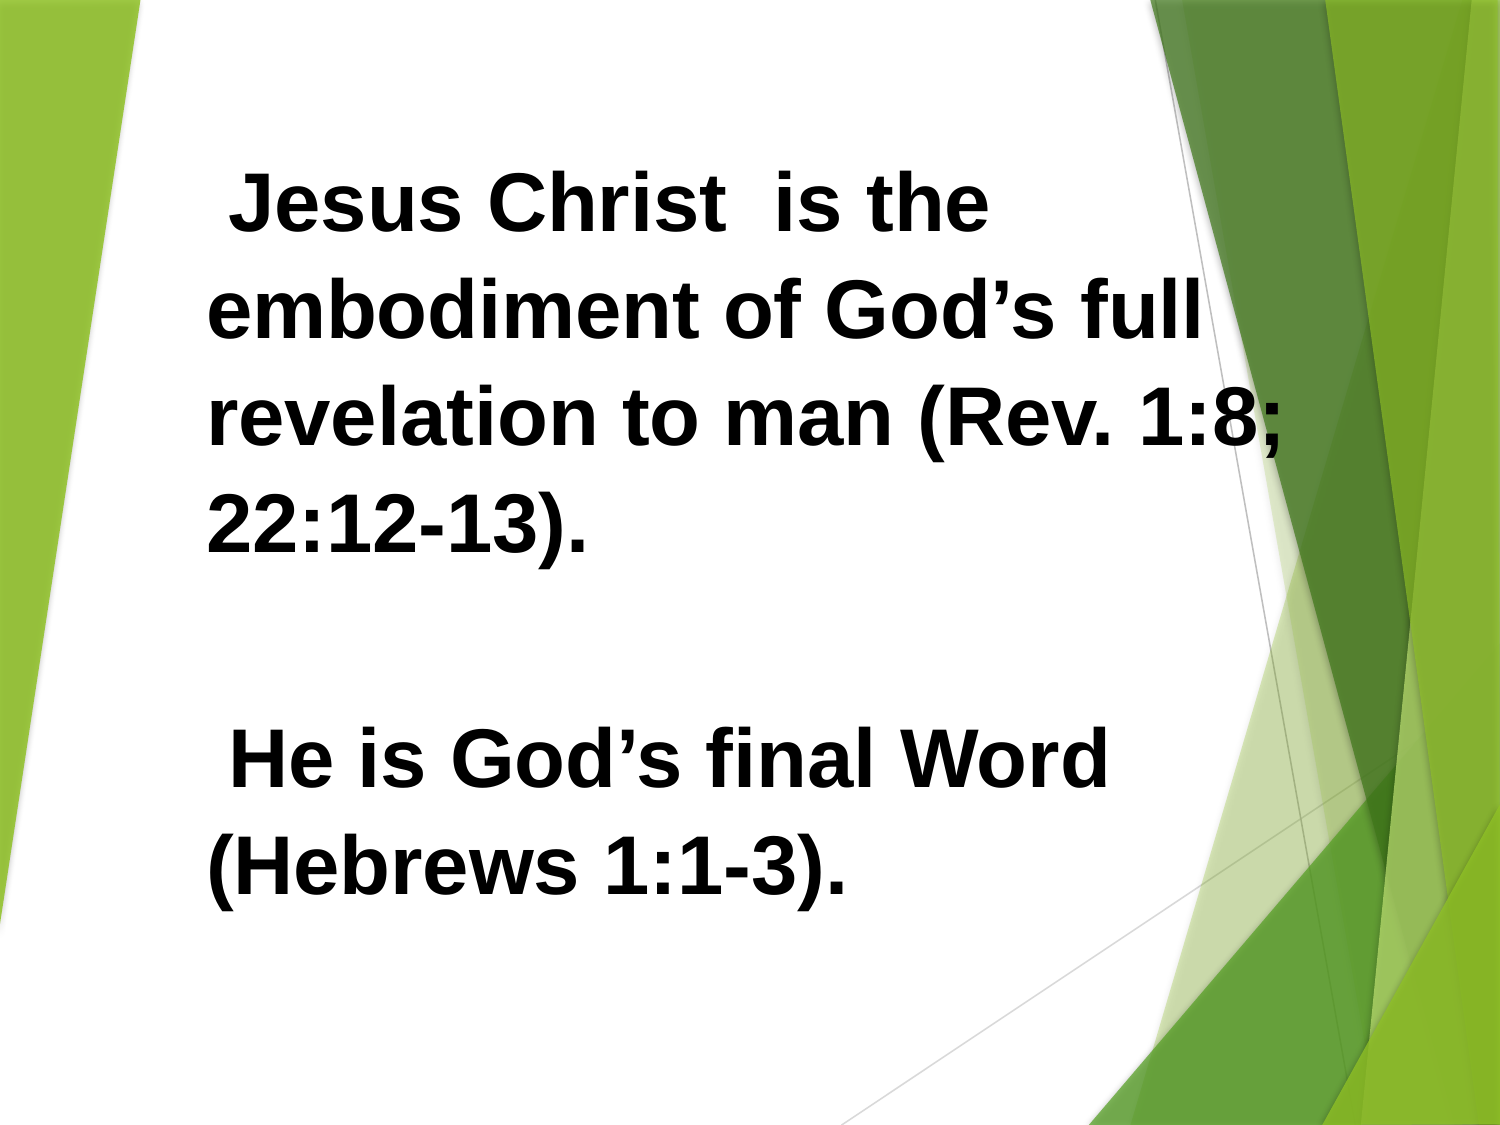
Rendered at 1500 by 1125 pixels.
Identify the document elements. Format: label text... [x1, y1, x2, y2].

text_box Jesus Christ is the embodiment of God’s full revelation to man (Rev. 1:8; 22:12-13). He is God’s final Word (Hebrews 1:1-3). [180, 133, 1402, 919]
